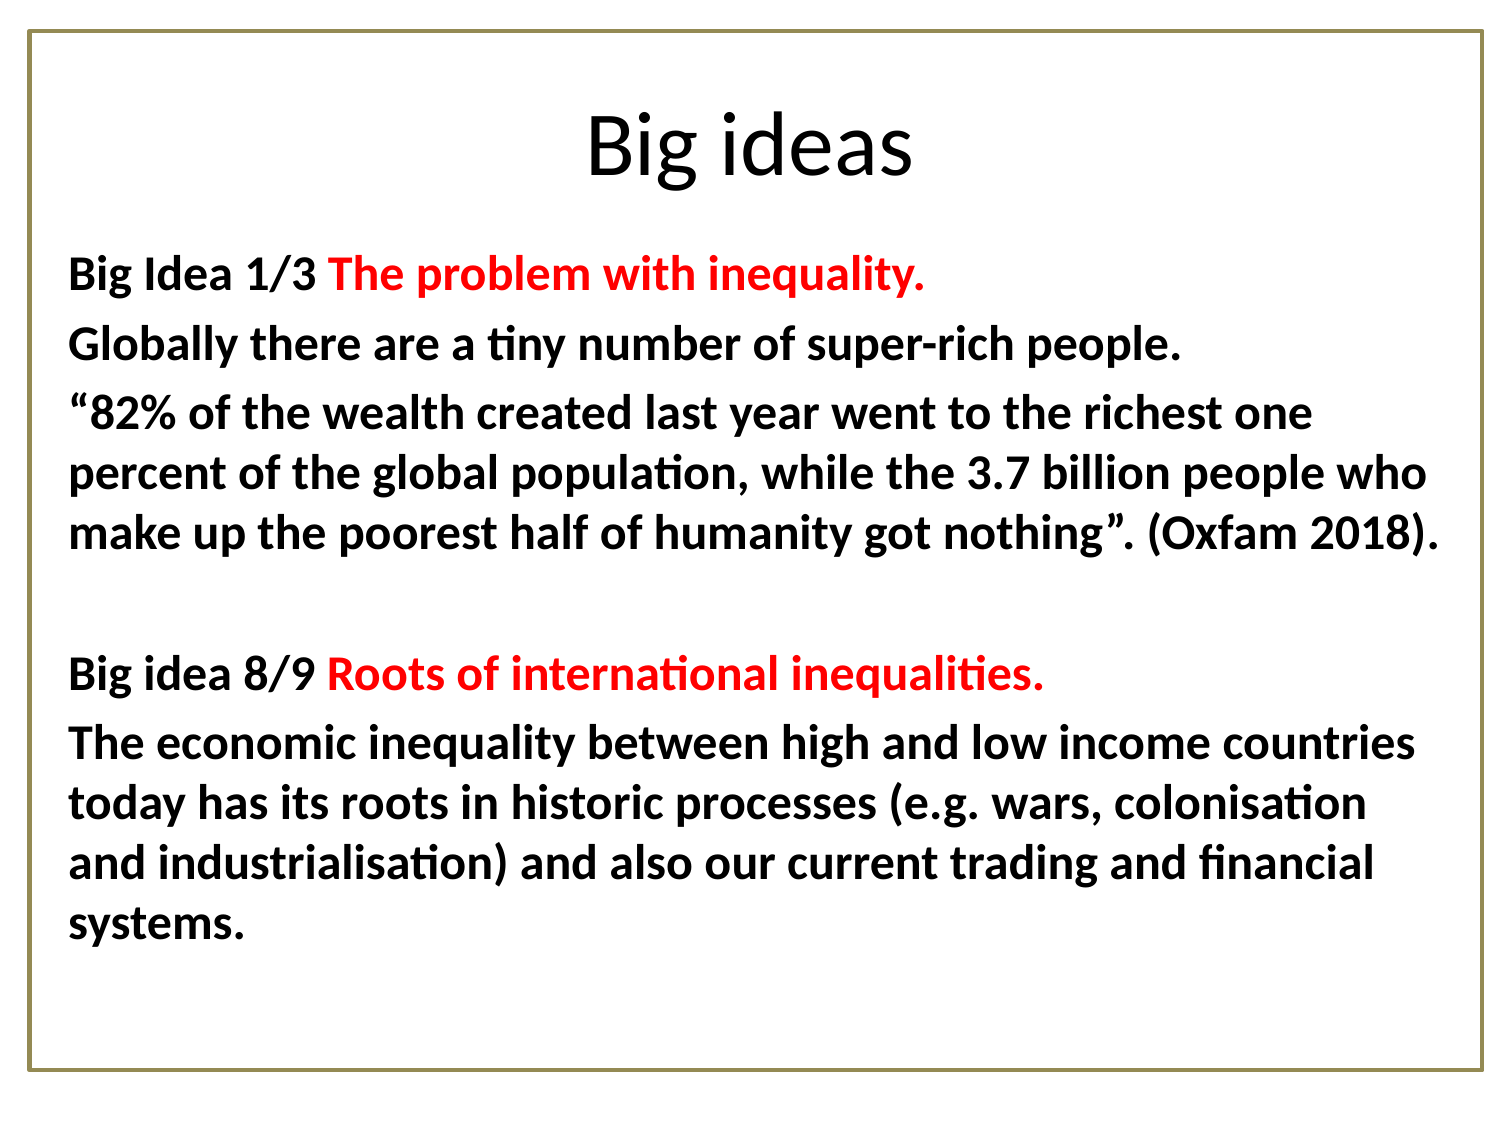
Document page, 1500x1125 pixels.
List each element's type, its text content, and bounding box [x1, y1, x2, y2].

list Big Idea 1/3 The problem with inequality. Globally there are a tiny number of super-rich people. “82% of the wealth created last year went to the richest one percent of the global population, while the 3.7 billion people who make up the poorest half of humanity got nothing”. (Oxfam 2018). Big idea 8/9 Roots of international inequalities. The economic inequality between high and low income countries today has its roots in historic processes (e.g. wars, colonisation and industrialisation) and also our current trading and financial systems. [53, 232, 1459, 1013]
title Big ideas [75, 45, 1425, 232]
text_box Migration takes place internally and internationally. In our time, the biggest international migration flows are from rich to other rich countries, and from poorer to other poorer countries (North-North; South-South). Much migration is short-term; migrants return to their country of origin. An estimated 258 million people live in a country they weren’t born in; this is approx. 3.6% World’s inhabitants (U.N. 2017). “In Europe, the size of the total population would have declined during the period 2000-2015 in the absence of migration.”(UN 2017). [27, 29, 1484, 1072]
